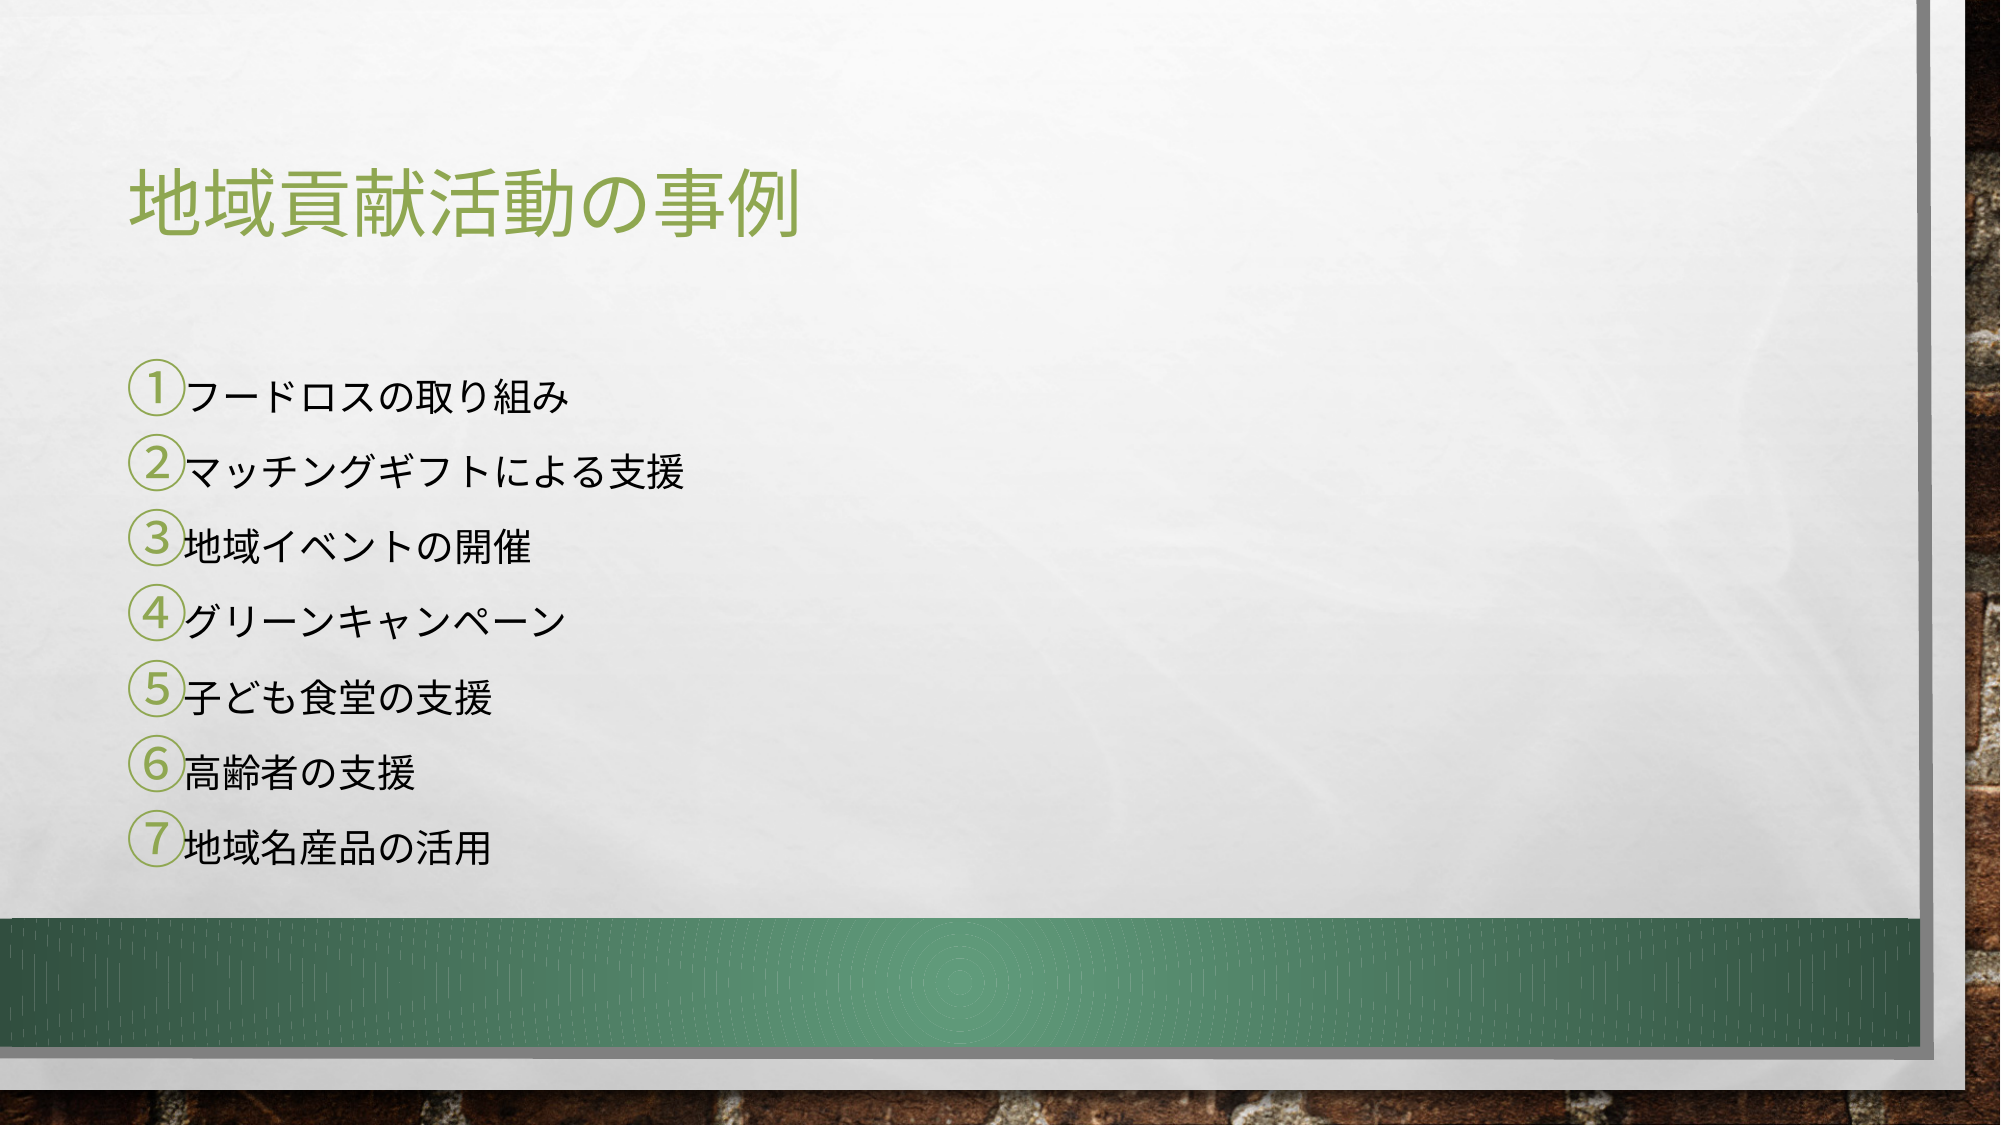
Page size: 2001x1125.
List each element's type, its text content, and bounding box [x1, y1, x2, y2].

list フードロスの取り組み マッチングギフトによる支援 地域イベントの開催 グリーンキャンペーン 子ども食堂の支援 高齢者の支援 地域名産品の活用 [111, 354, 1522, 879]
picture [0, 0, 2000, 1125]
title 地域貢献活動の事例 [112, 112, 1818, 302]
